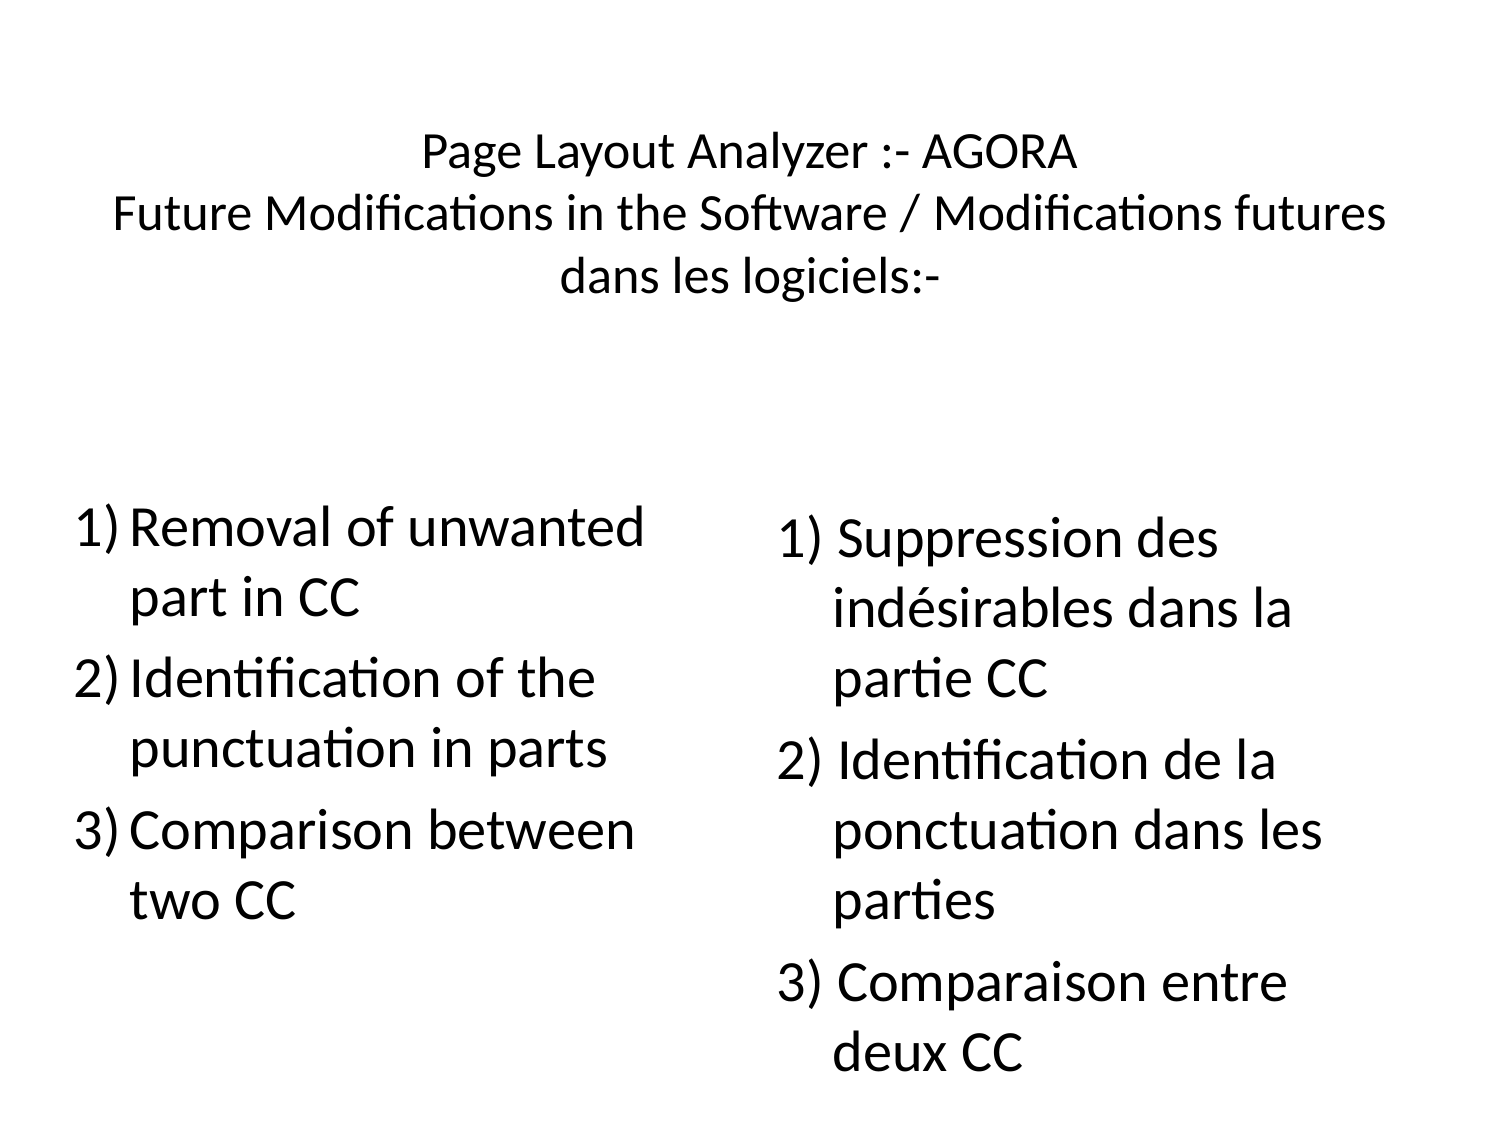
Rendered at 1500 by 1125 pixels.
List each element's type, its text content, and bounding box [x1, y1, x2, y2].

list 1) Suppression des indésirables dans la partie CC 2) Identification de la ponctuation dans les parties 3) Comparaison entre deux CC [761, 492, 1425, 1125]
title Page Layout Analyzer :- AGORA Future Modifications in the Software / Modifications futures dans les logiciels:- [75, 45, 1425, 375]
list 1) Removal of unwanted part in CC 2) Identification of the punctuation in parts 3) Comparison between two CC [58, 480, 722, 1125]
